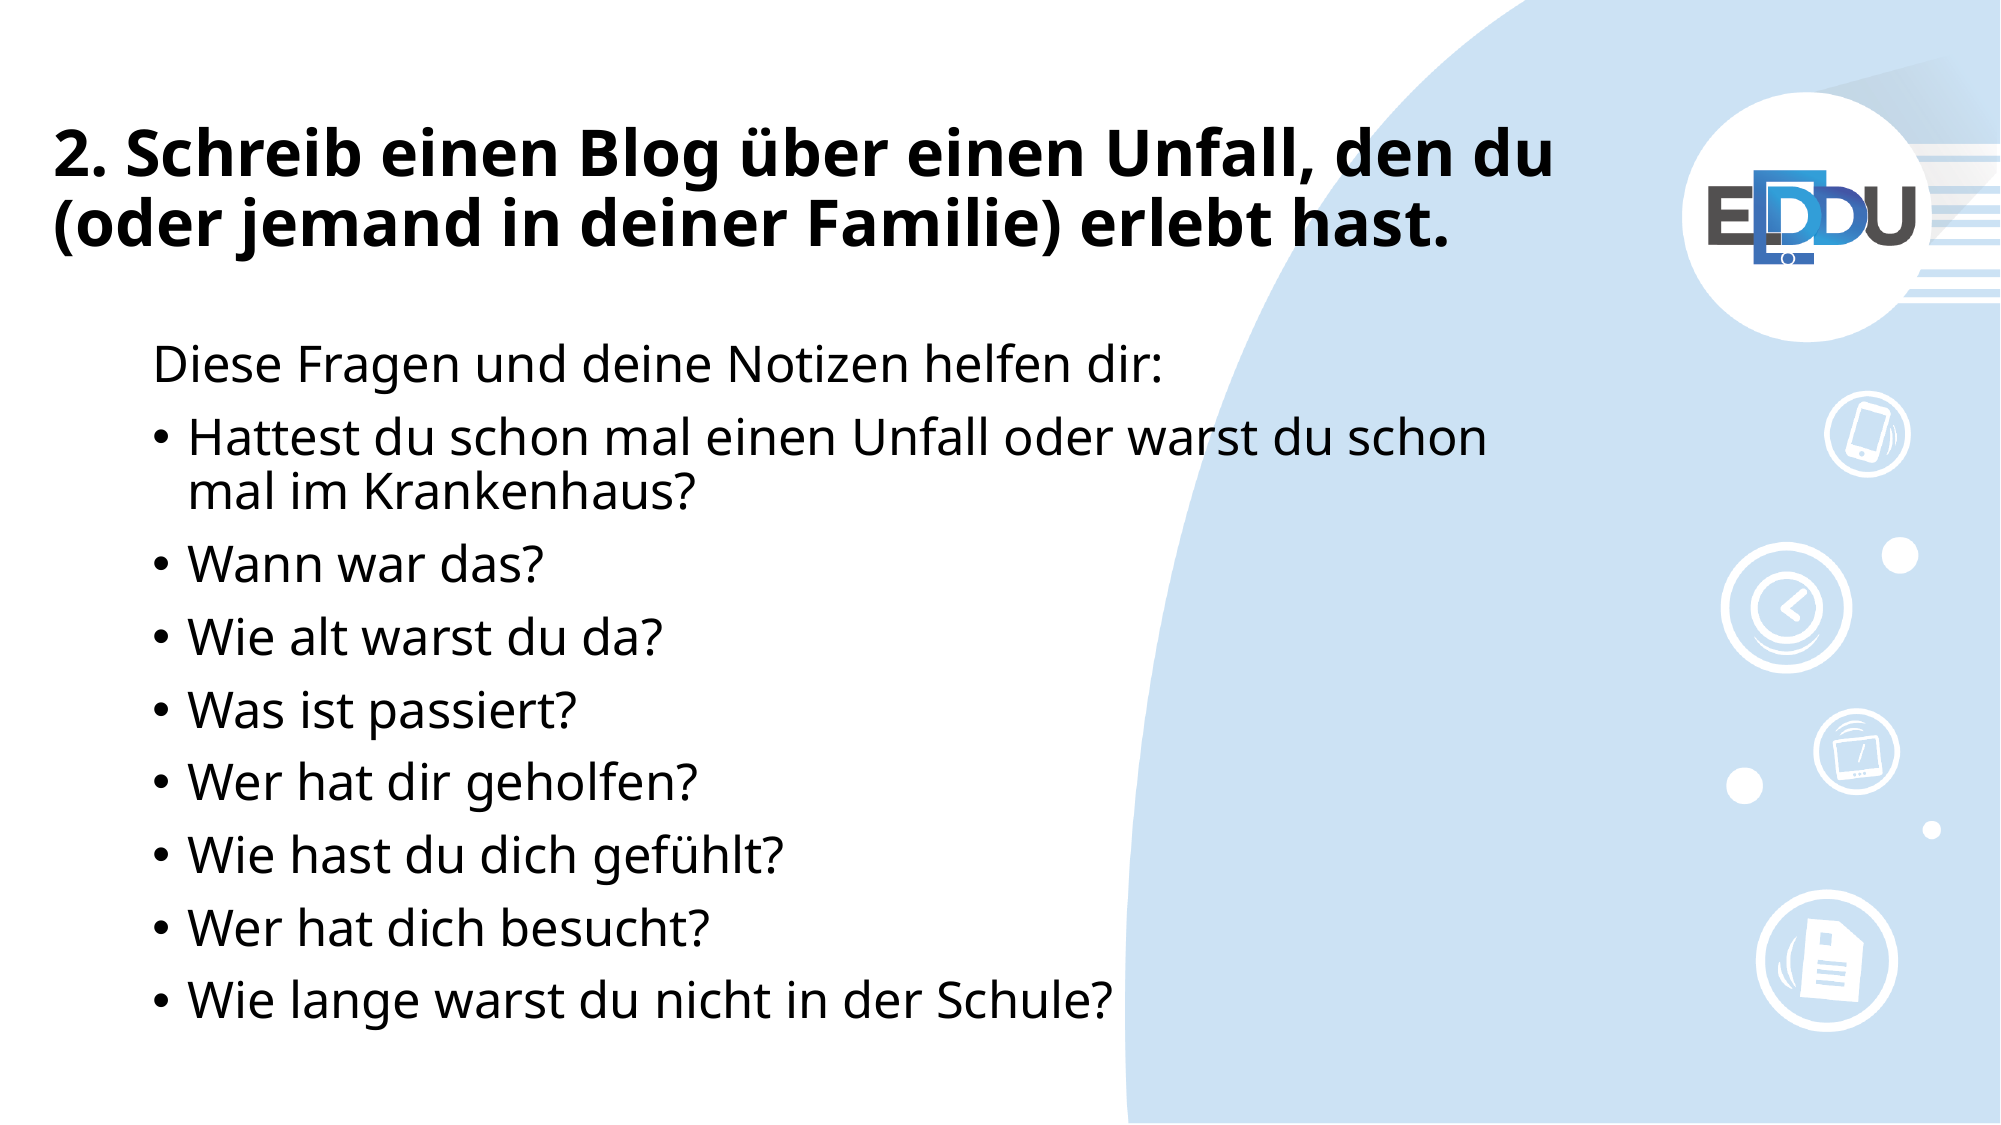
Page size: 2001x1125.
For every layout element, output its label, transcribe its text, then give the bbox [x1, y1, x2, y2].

picture [0, 0, 2001, 1125]
list Diese Fragen und deine Notizen helfen dir: Hattest du schon mal einen Unfall oder warst du schon mal im Krankenhaus? Wann war das? Wie alt warst du da? Was ist passiert? Wer hat dir geholfen? Wie hast du dich gefühlt? Wer hat dich besucht? Wie lange warst du nicht in der Schule? [137, 331, 1595, 1045]
title 2. Schreib einen Blog über einen Unfall, den du (oder jemand in deiner Familie) erlebt hast. [38, 102, 1595, 278]
